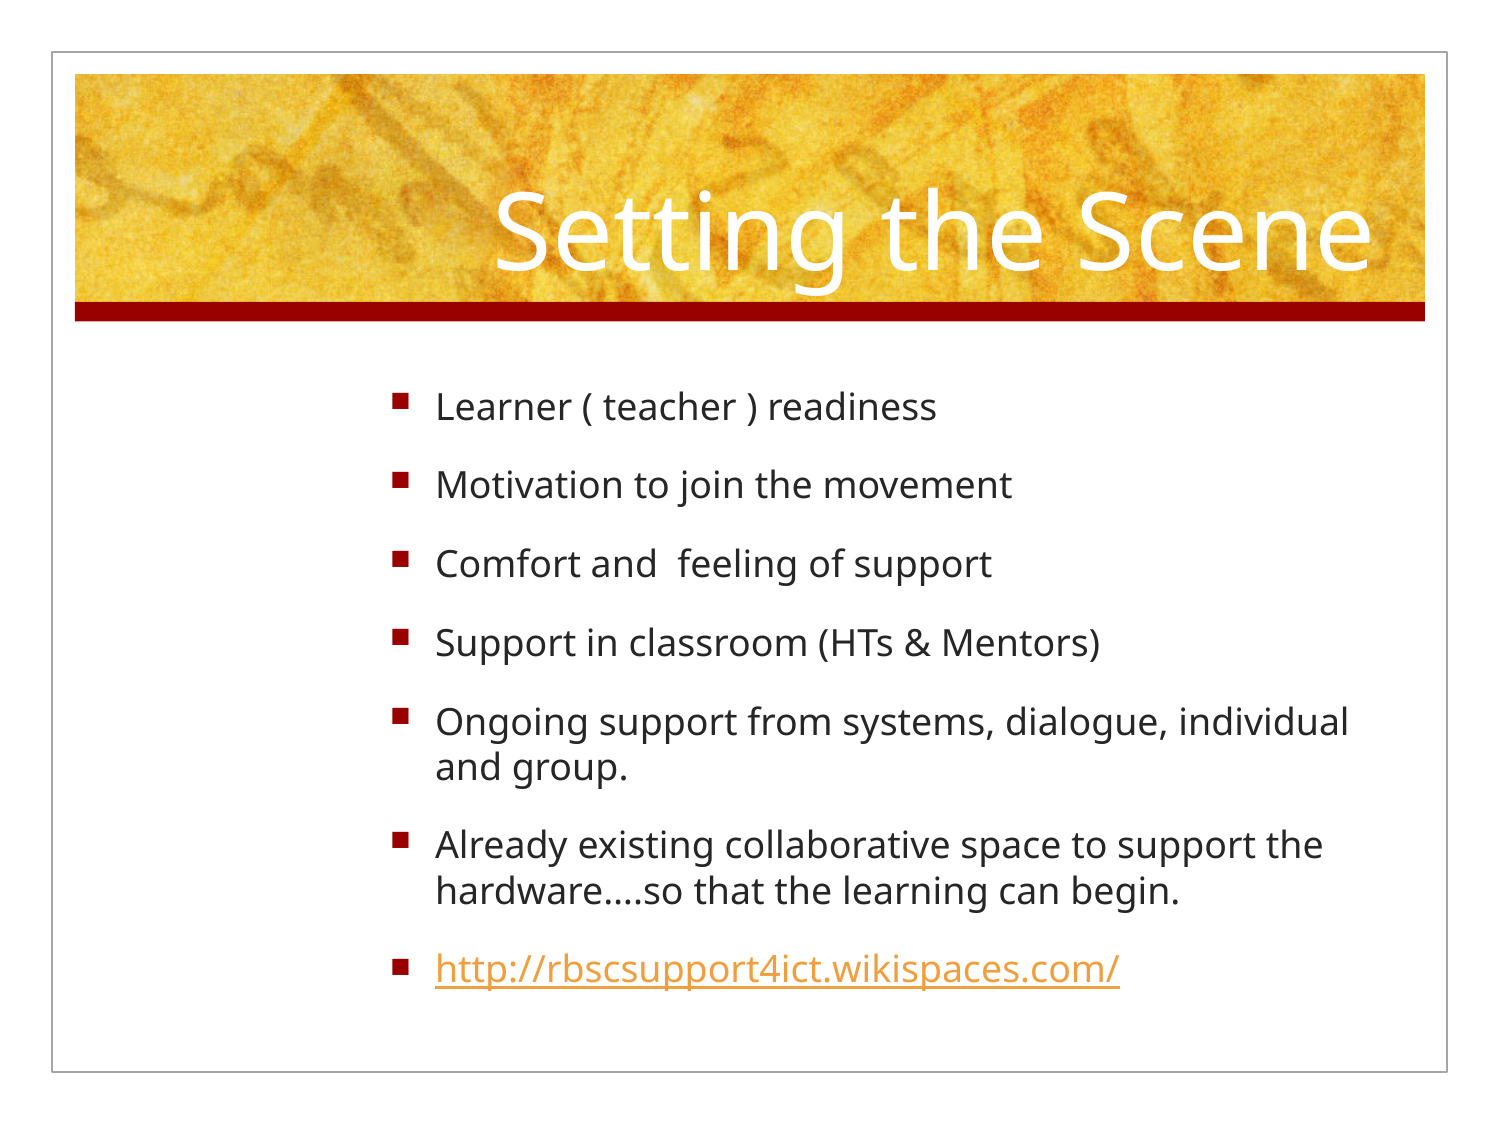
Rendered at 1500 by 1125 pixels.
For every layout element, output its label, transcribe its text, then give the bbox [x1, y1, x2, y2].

list Learner ( teacher ) readiness Motivation to join the movement Comfort and feeling of support Support in classroom (HTs & Mentors) Ongoing support from systems, dialogue, individual and group. Already existing collaborative space to support the hardware….so that the learning can begin. http://rbscsupport4ict.wikispaces.com/ [375, 375, 1392, 1005]
picture [75, 74, 1425, 301]
title Setting the Scene [108, 74, 1392, 292]
